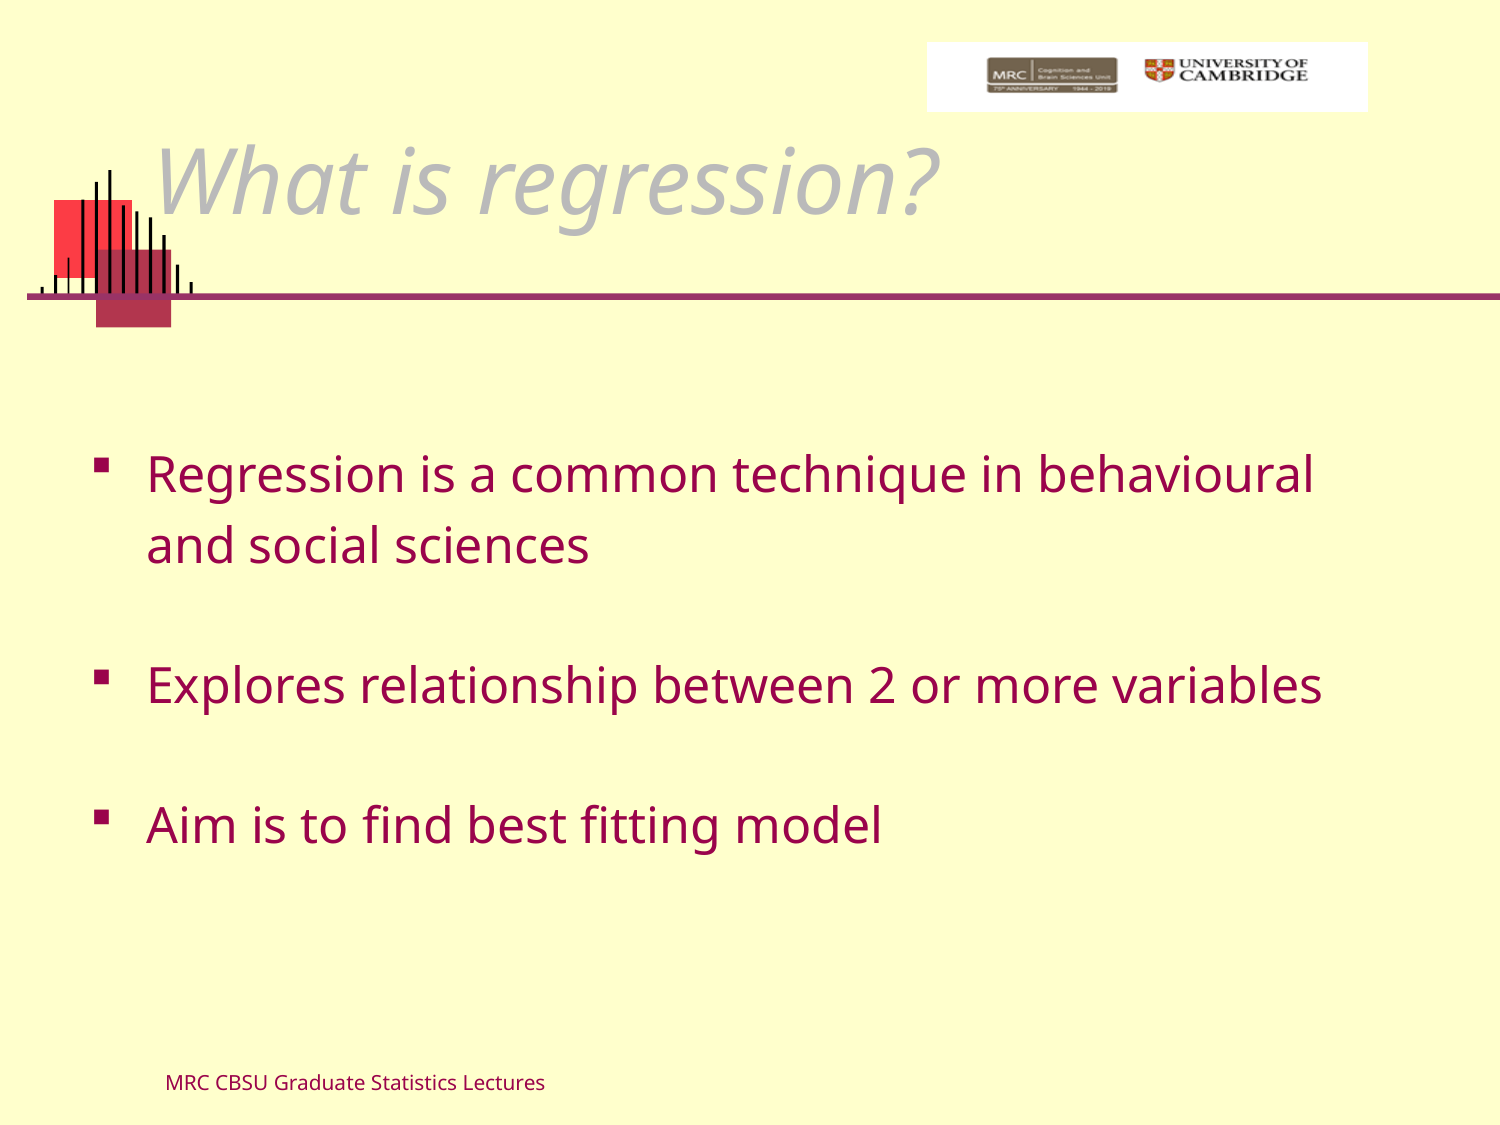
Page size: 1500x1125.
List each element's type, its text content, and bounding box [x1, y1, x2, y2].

footer MRC CBSU Graduate Statistics Lectures [149, 1062, 988, 1101]
list Regression is a common technique in behavioural and social sciences Explores relationship between 2 or more variables Aim is to find best fitting model [75, 262, 1425, 1038]
picture [927, 42, 1368, 112]
title What is regression? [137, 137, 988, 233]
